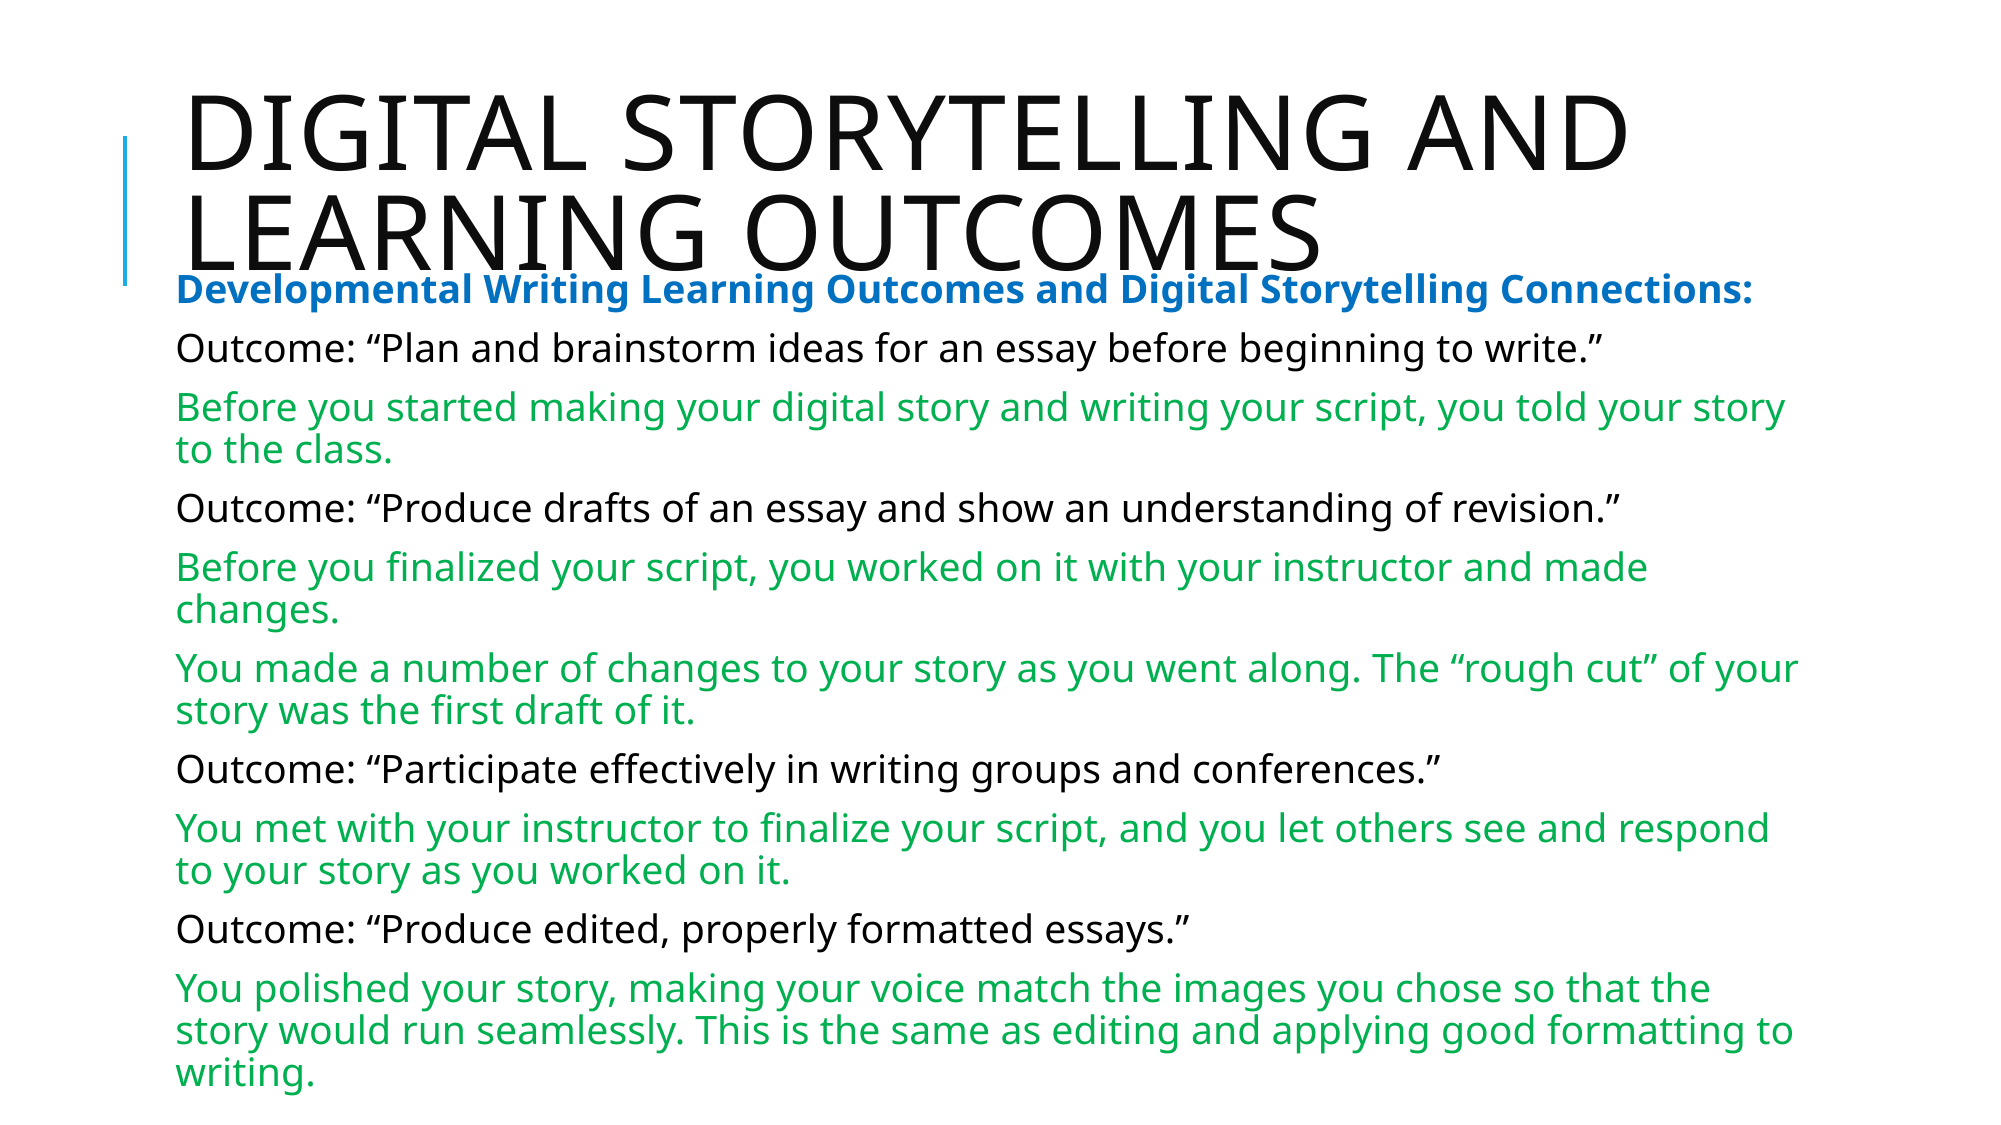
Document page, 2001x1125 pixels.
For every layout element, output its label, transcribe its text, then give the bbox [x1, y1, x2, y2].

title Digital Storytelling and Learning OUTCOMES [168, 96, 1928, 285]
list Developmental Writing Learning Outcomes and Digital Storytelling Connections: Outcome: “Plan and brainstorm ideas for an essay before beginning to write.” Before you started making your digital story and writing your script, you told your story to the class. Outcome: “Produce drafts of an essay and show an understanding of revision.” Before you finalized your script, you worked on it with your instructor and made changes. You made a number of changes to your story as you went along. The “rough cut” of your story was the first draft of it. Outcome: “Participate effectively in writing groups and conferences.” You met with your instructor to finalize your script, and you let others see and respond to your story as you worked on it. Outcome: “Produce edited, properly formatted essays.” You polished your story, making your voice match the images you chose so that the story would run seamlessly. This is the same as editing and applying good formatting to writing. [168, 262, 1819, 1110]
